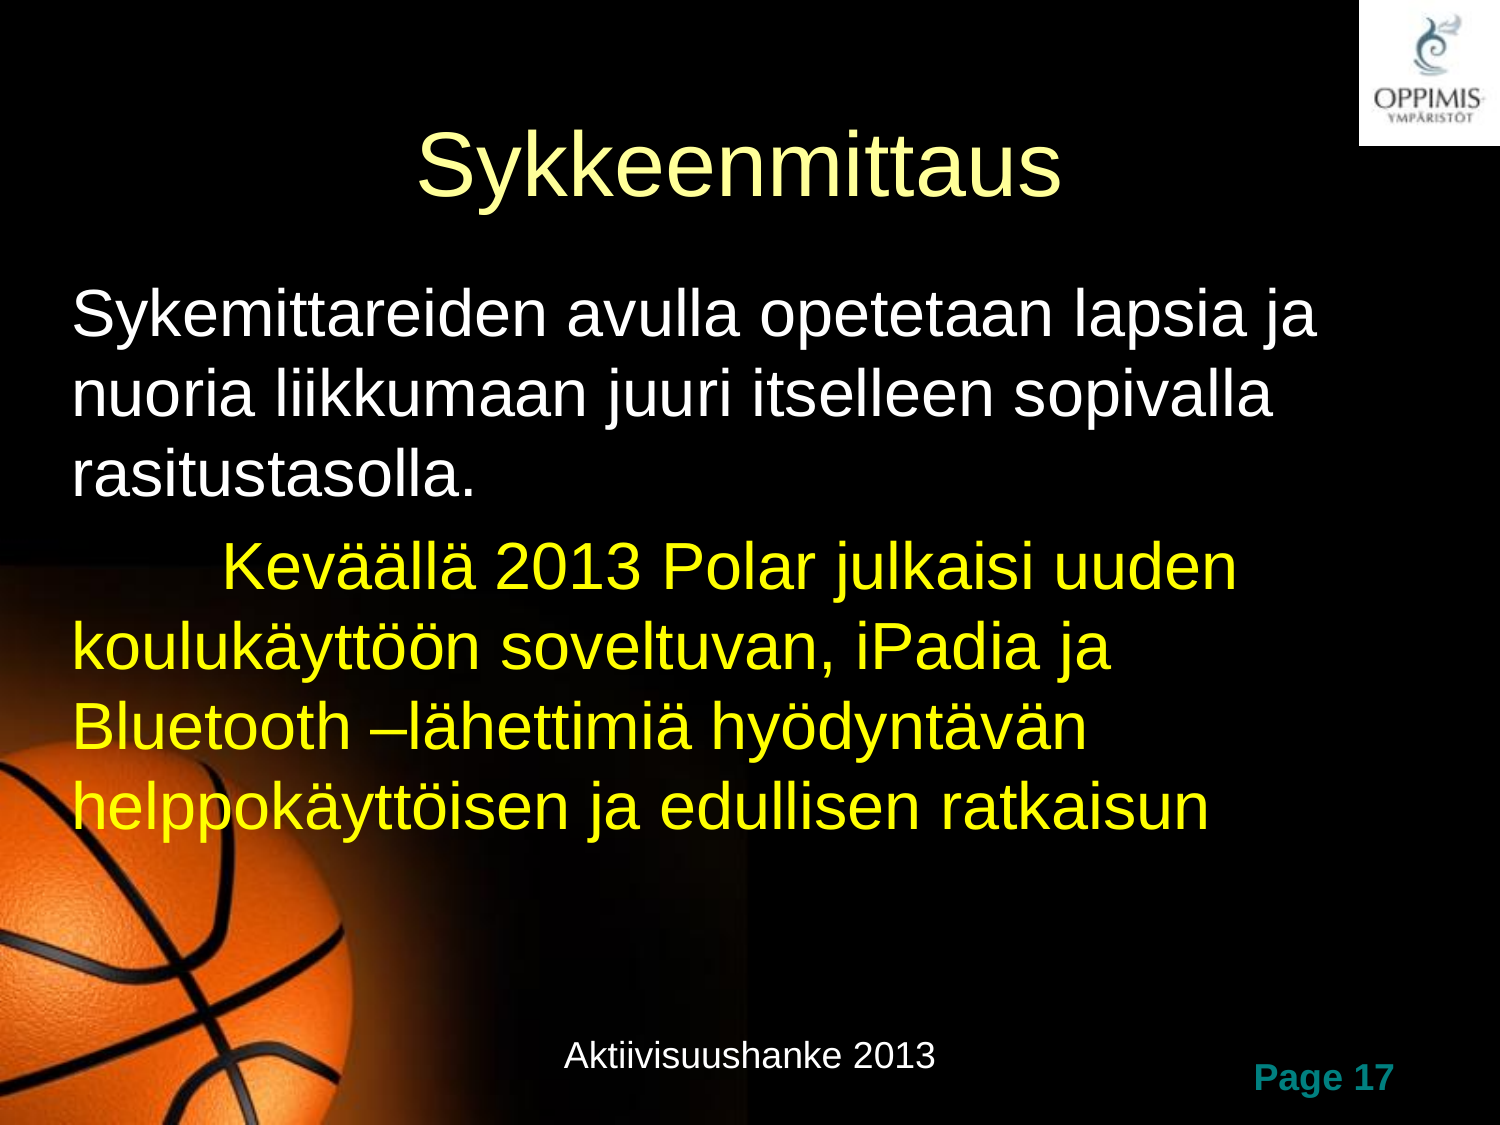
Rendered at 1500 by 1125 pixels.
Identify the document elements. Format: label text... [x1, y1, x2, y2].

title Sykkeenmittaus [64, 42, 1415, 231]
list Sykemittareiden avulla opetetaan lapsia ja nuoria liikkumaan juuri itselleen sopivalla rasitustasolla. Keväällä 2013 Polar julkaisi uuden koulukäyttöön soveltuvan, iPadia ja Bluetooth –lähettimiä hyödyntävän helppokäyttöisen ja edullisen ratkaisun [0, 262, 1350, 1000]
footer Aktiivisuushanke 2013 [549, 1023, 1025, 1084]
picture [0, 0, 1500, 1125]
